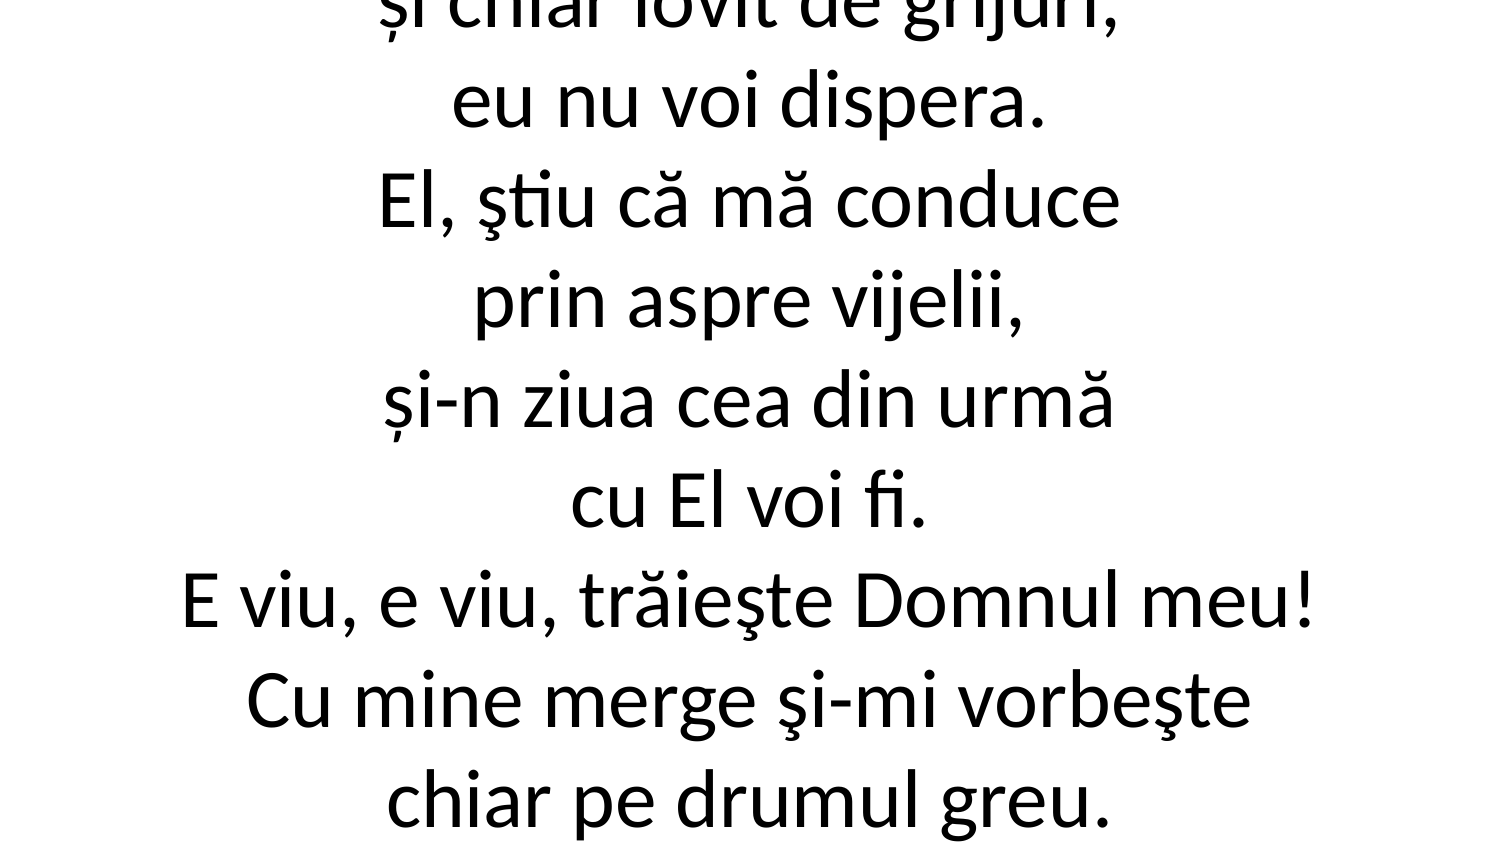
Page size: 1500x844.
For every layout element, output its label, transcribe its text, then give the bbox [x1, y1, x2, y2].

text_box 2. Privesc întreg pământul şi văd iubirea Sa, și chiar lovit de grijuri, eu nu voi dispera. El, ştiu că mă conduce prin aspre vijelii, și-n ziua cea din urmă cu El voi fi. E viu, e viu, trăieşte Domnul meu! Cu mine merge şi-mi vorbeşte chiar pe drumul greu. E viu, e viu, salvarea El mi-a dat! Îl port în inimă mereu, e viu cu-adevărat! [165, 0, 1335, 844]
